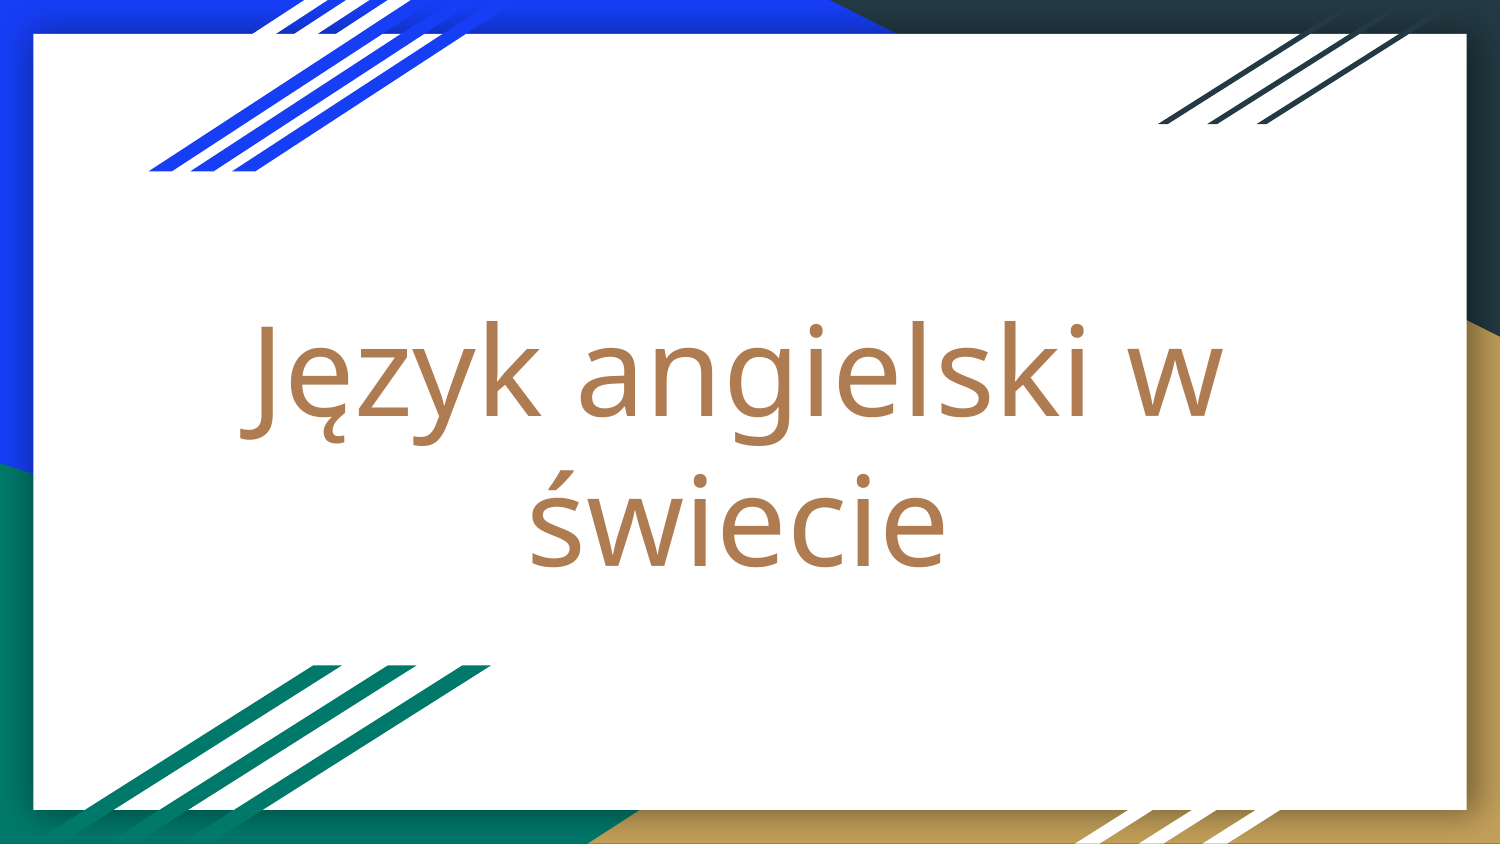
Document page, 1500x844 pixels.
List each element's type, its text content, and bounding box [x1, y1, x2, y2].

title Język angielski w świecie [163, 151, 1313, 732]
